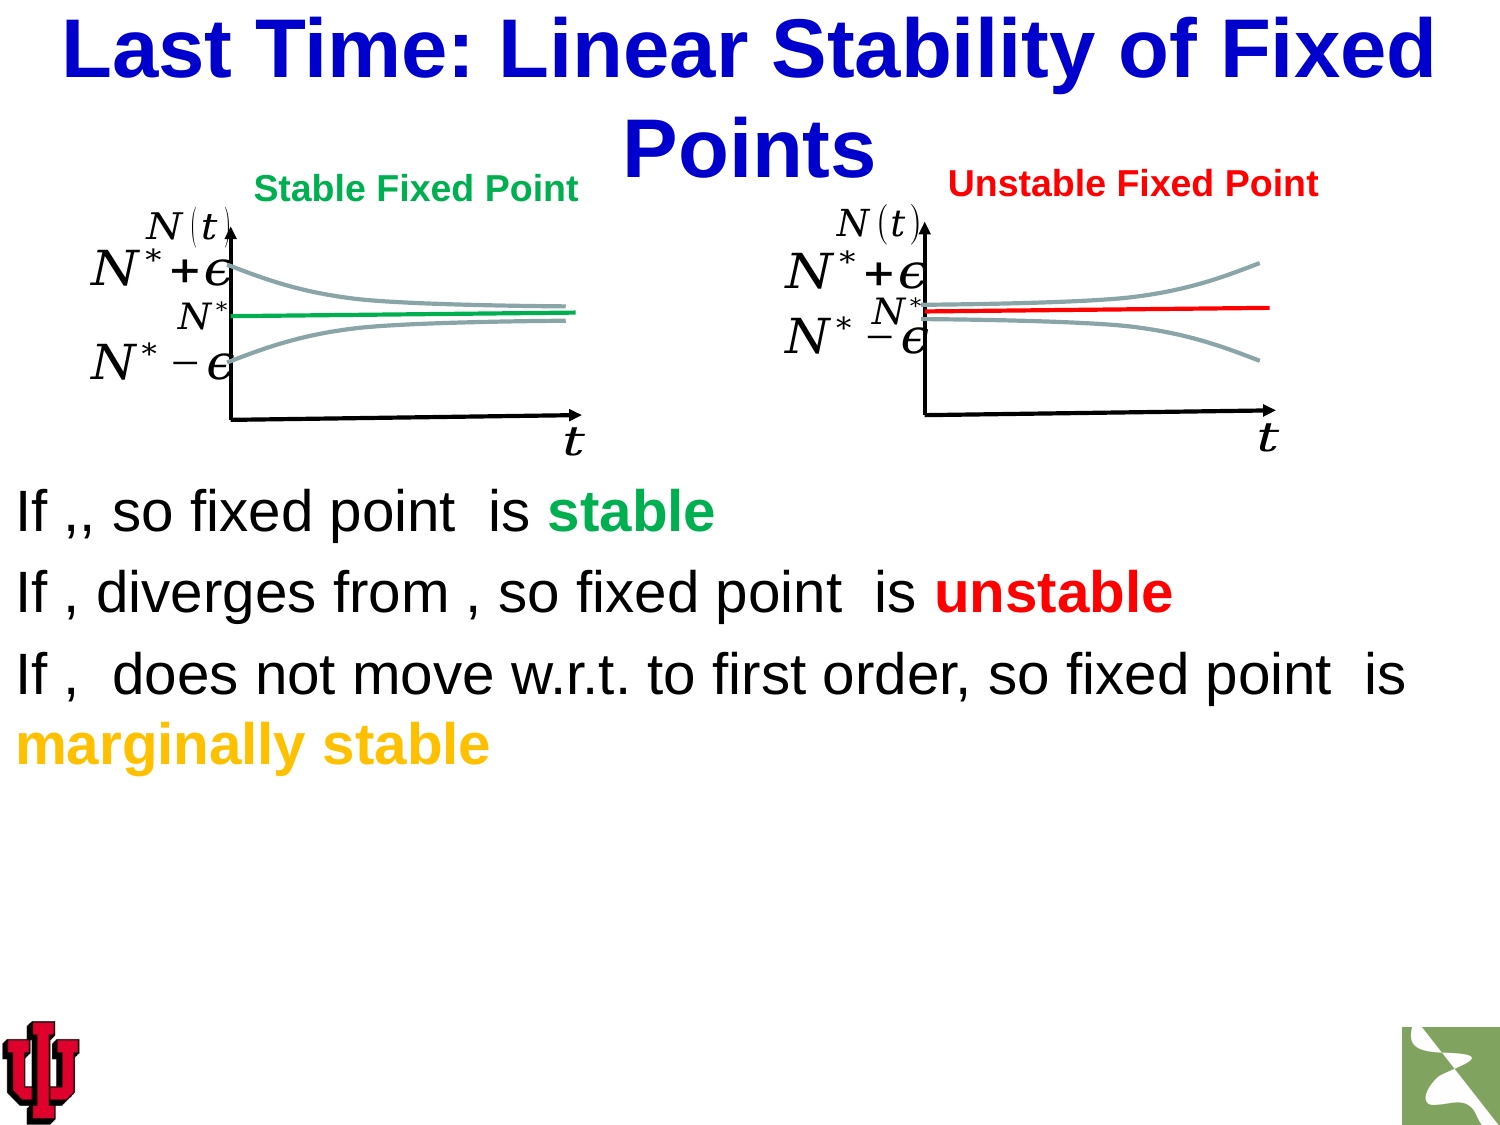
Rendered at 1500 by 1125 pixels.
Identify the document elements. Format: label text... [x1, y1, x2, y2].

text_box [87, 156, 596, 466]
title Last Time: Linear Stability of Fixed Points [0, 0, 1500, 188]
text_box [781, 151, 1337, 461]
picture [0, 1020, 80, 1125]
picture [1402, 1027, 1500, 1125]
